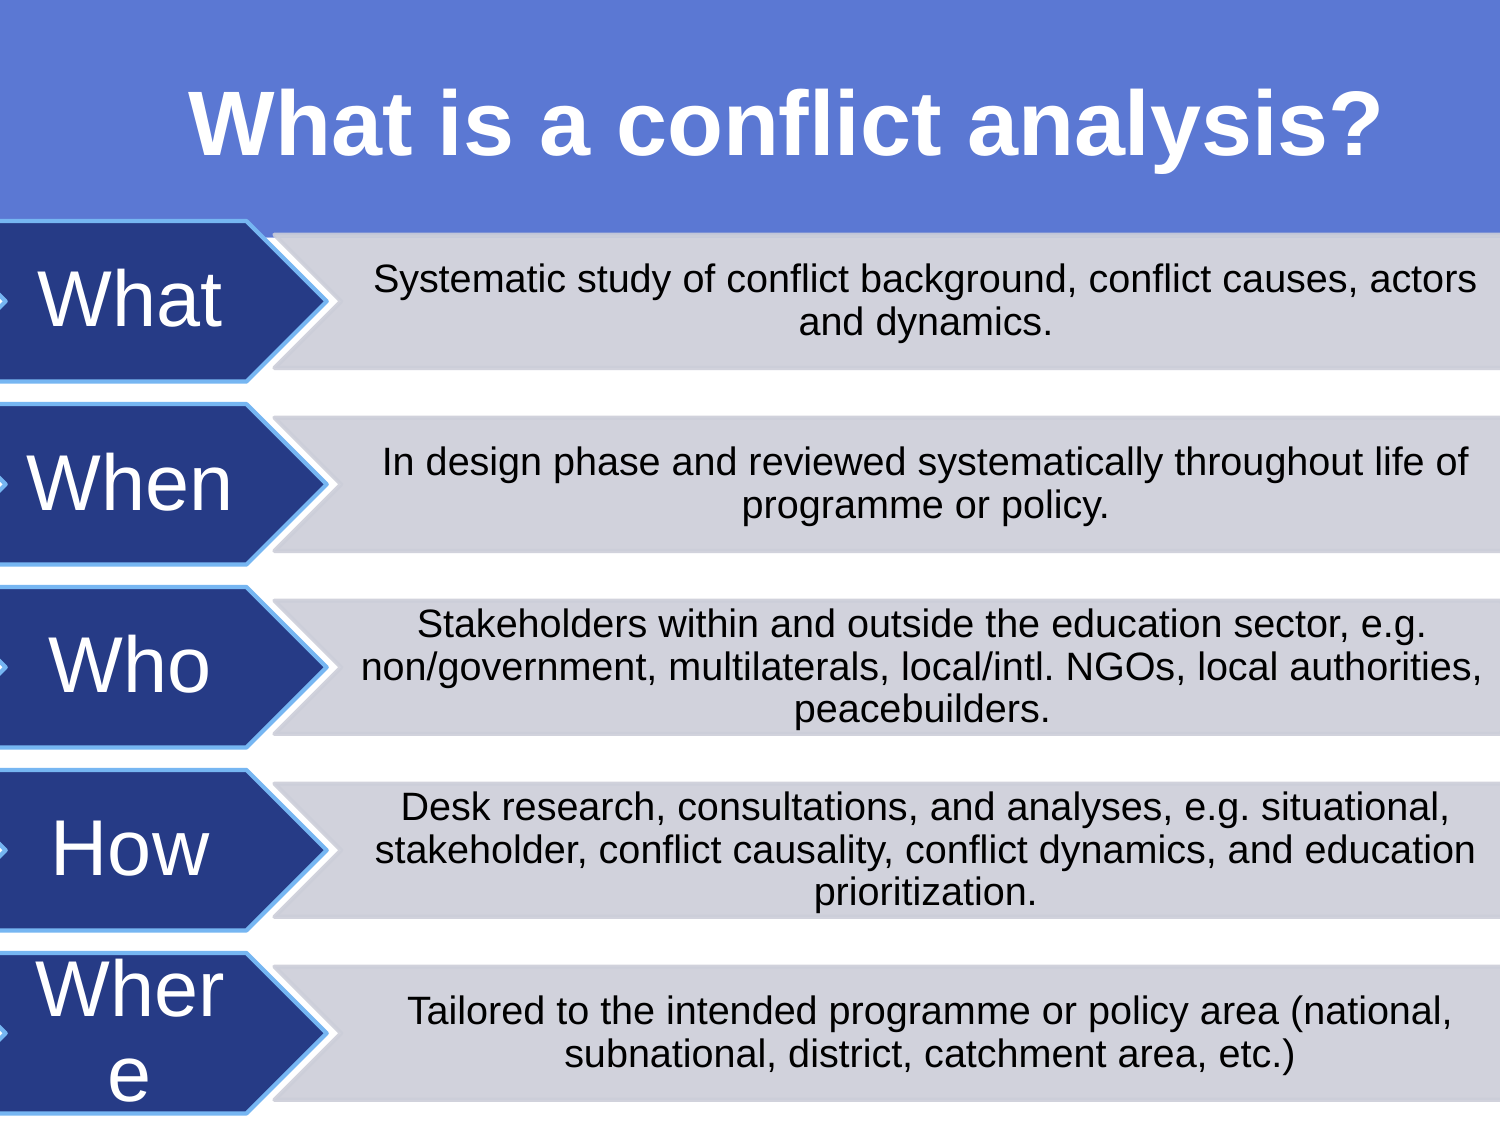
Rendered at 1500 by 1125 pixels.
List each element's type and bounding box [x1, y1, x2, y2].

text_box [0, 9, 1500, 1125]
